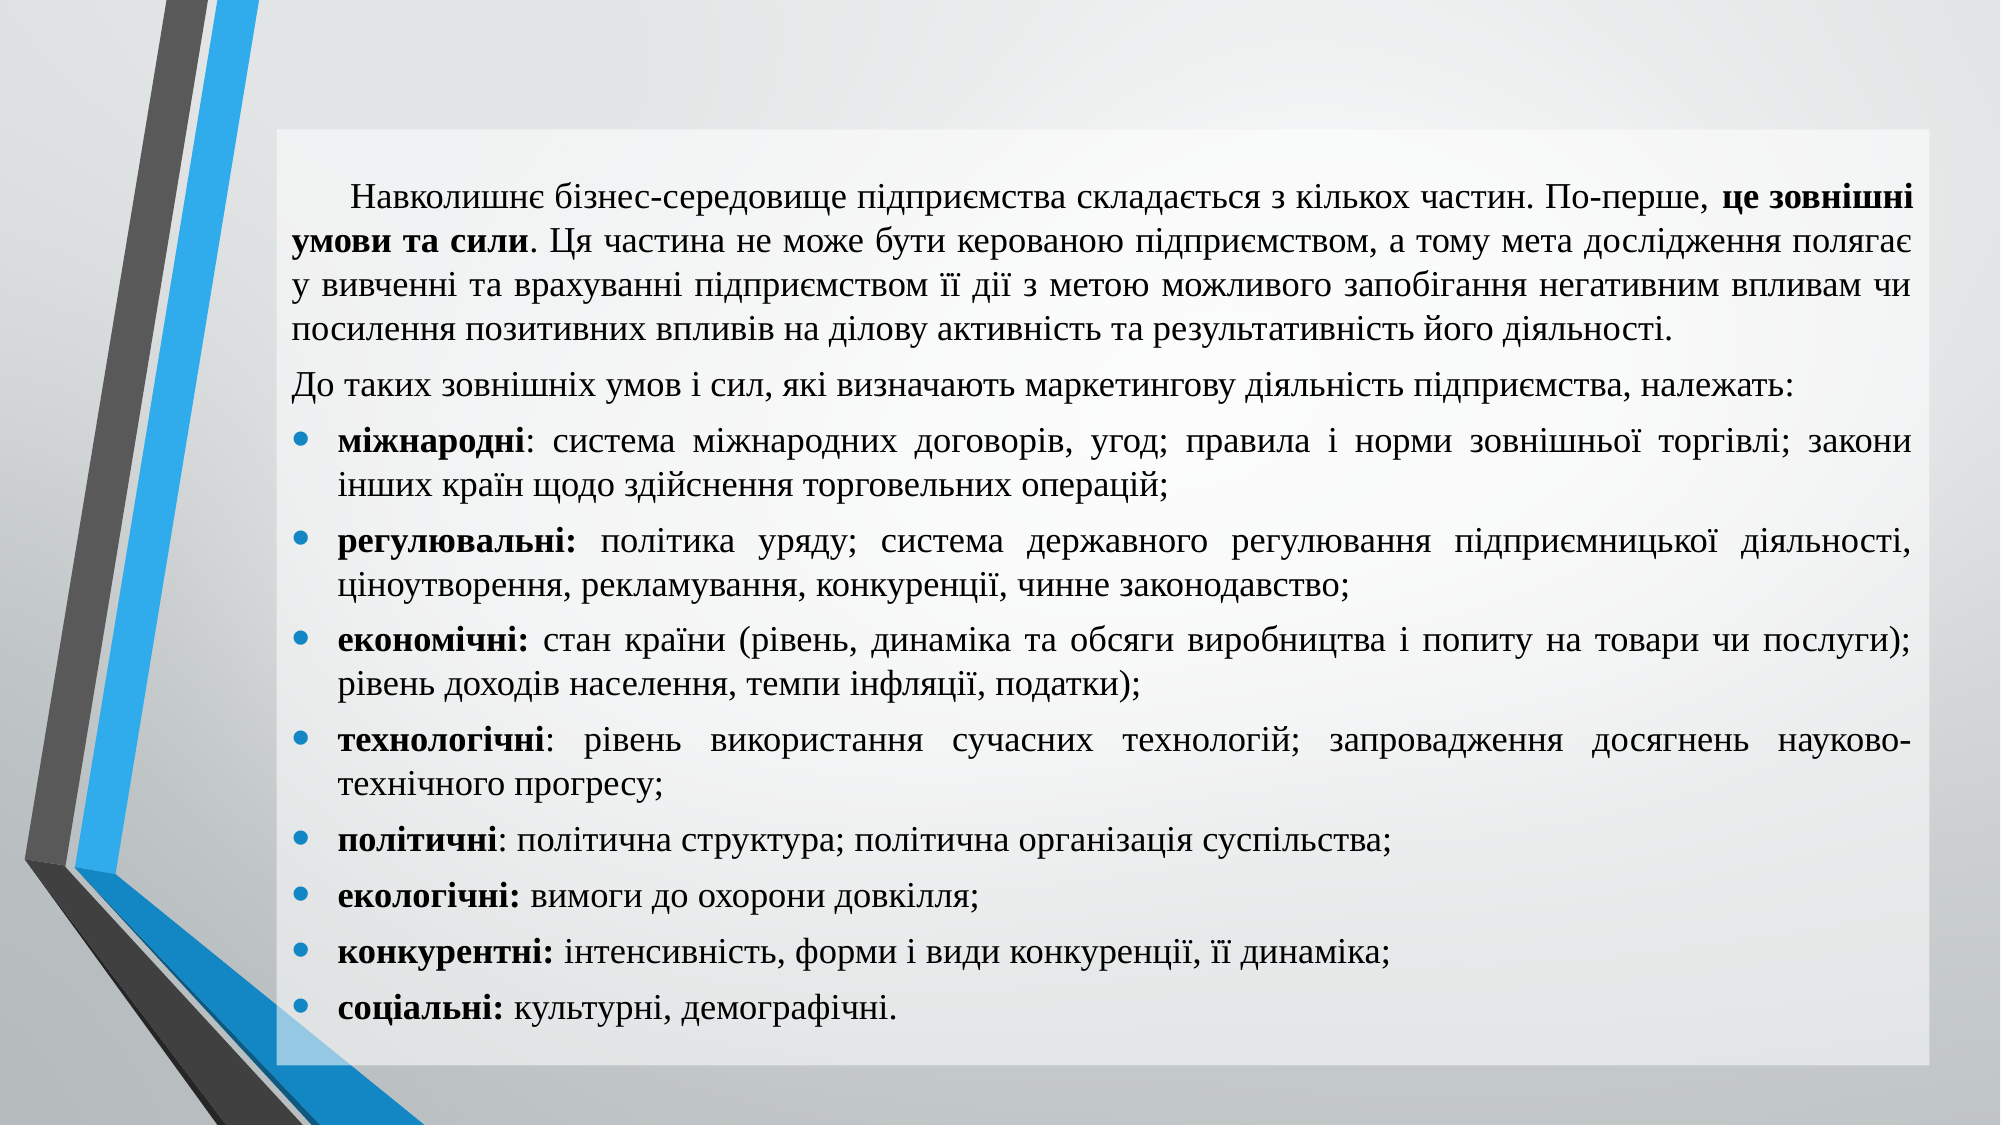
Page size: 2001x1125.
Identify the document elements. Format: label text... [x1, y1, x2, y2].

list Навколишнє бізнес-середовище підприємства складається з кількох частин. По-перше, це зовнішні умови та сили. Ця частина не може бути керованою підприємством, а тому мета дослідження полягає у вивченні та врахуванні підприємством її дії з метою можливого запобігання негативним впливам чи посилення позитивних впливів на ділову активність та результативність його діяльності. До таких зовнішніх умов і сил, які визначають маркетингову діяльність підприємства, належать: міжнародні: система міжнародних договорів, угод; правила і норми зовнішньої торгівлі; закони інших країн щодо здійснення торговельних операцій; регулювальні: політика уряду; система державного регулювання підприємницької діяльності, ціноутворення, рекламування, конкуренції, чинне законодавство; економічні: стан країни (рівень, динаміка та обсяги виробництва і попиту на товари чи послуги); рівень доходів населення, темпи інфляції, податки); технологічні: рівень використання сучасних технологій; запровадження досягнень науково-технічного прогресу; політичні: політична структура; політична організація суспільства; екологічні: вимоги до охорони довкілля; конкурентні: інтенсивність, форми і види конкуренції, її динаміка; соціальні: культурні, демографічні. [276, 129, 1930, 1066]
